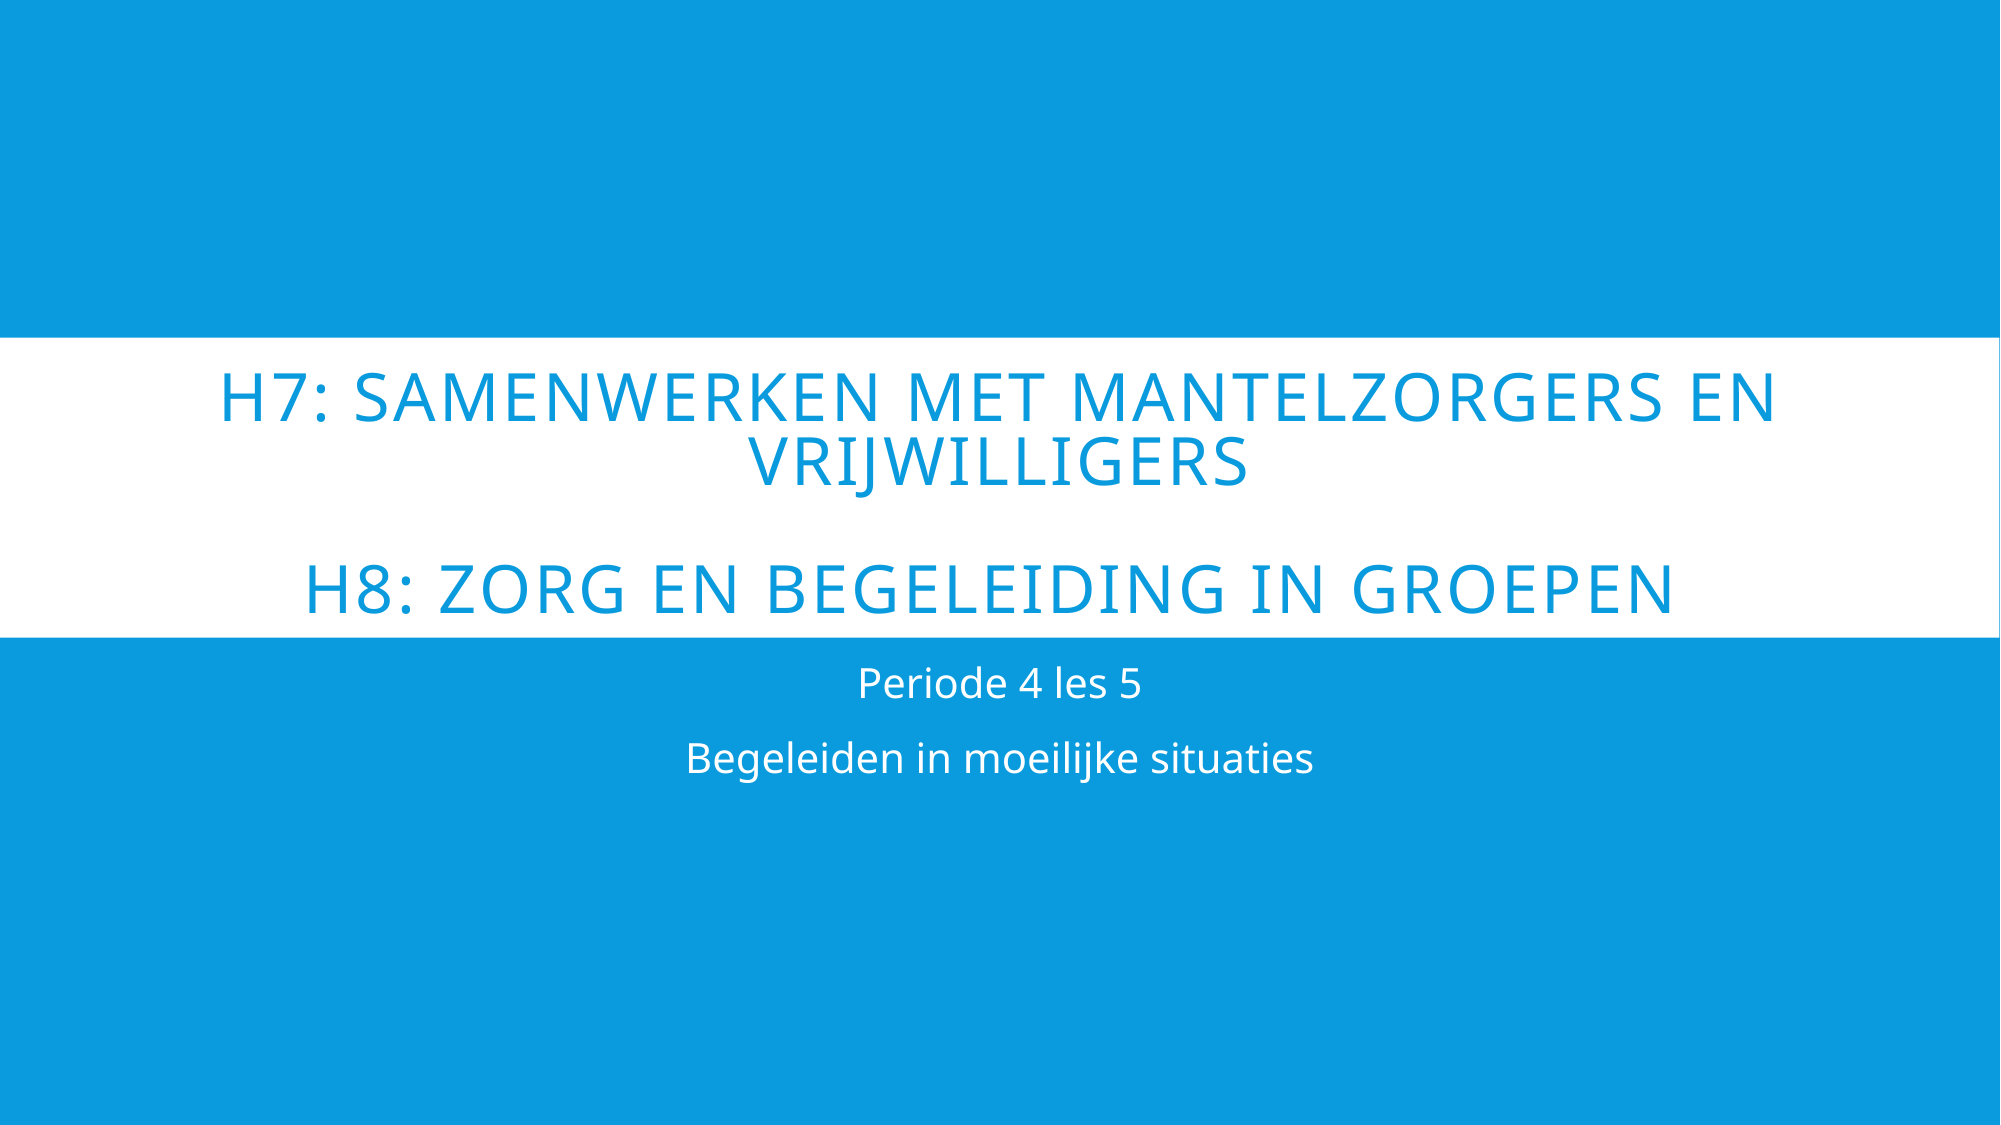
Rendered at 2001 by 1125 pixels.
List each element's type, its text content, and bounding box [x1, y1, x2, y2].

title H7: Samenwerken met mantelzorgers en vrijwilligers H8: Zorg en begeleiding in groepen [60, 355, 1942, 641]
subtitle Periode 4 les 5 Begeleiden in moeilijke situaties [249, 655, 1750, 871]
